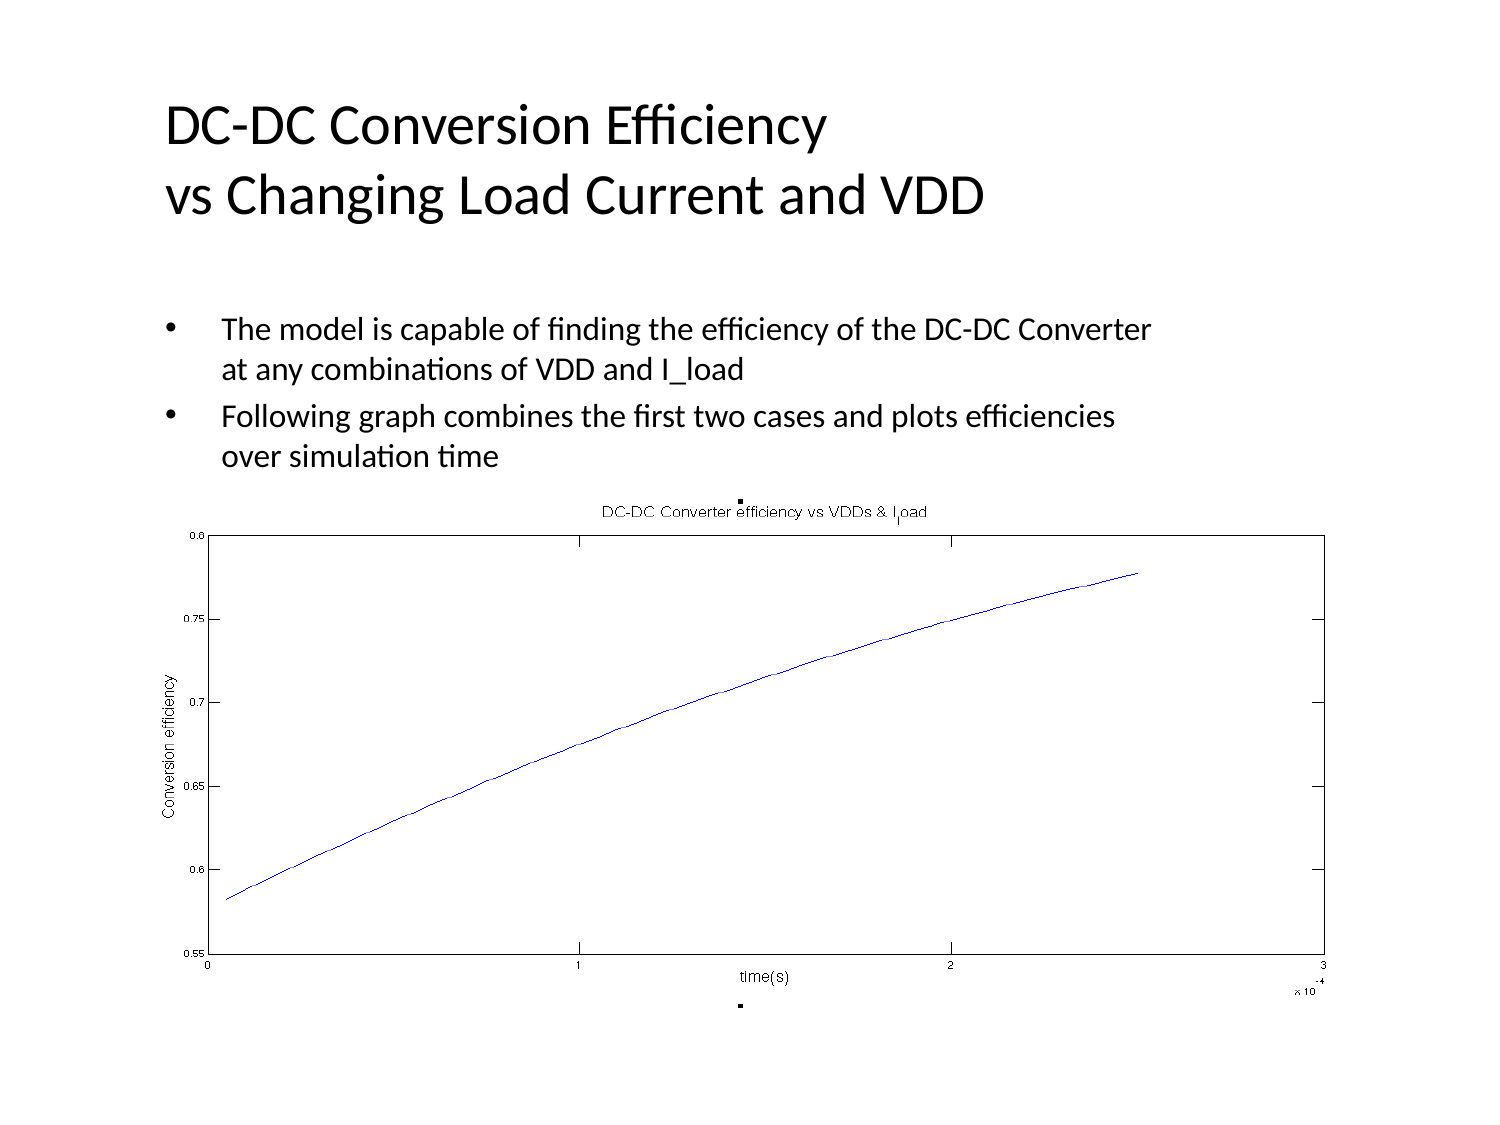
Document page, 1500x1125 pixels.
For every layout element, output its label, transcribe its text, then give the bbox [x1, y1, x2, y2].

picture [134, 499, 1333, 1009]
title DC-DC Conversion Efficiency vs Changing Load Current and VDD [150, 75, 1315, 238]
list The model is capable of finding the efficiency of the DC-DC Converter at any combinations of VDD and I_load Following graph combines the first two cases and plots efficiencies over simulation time [150, 299, 1188, 498]
